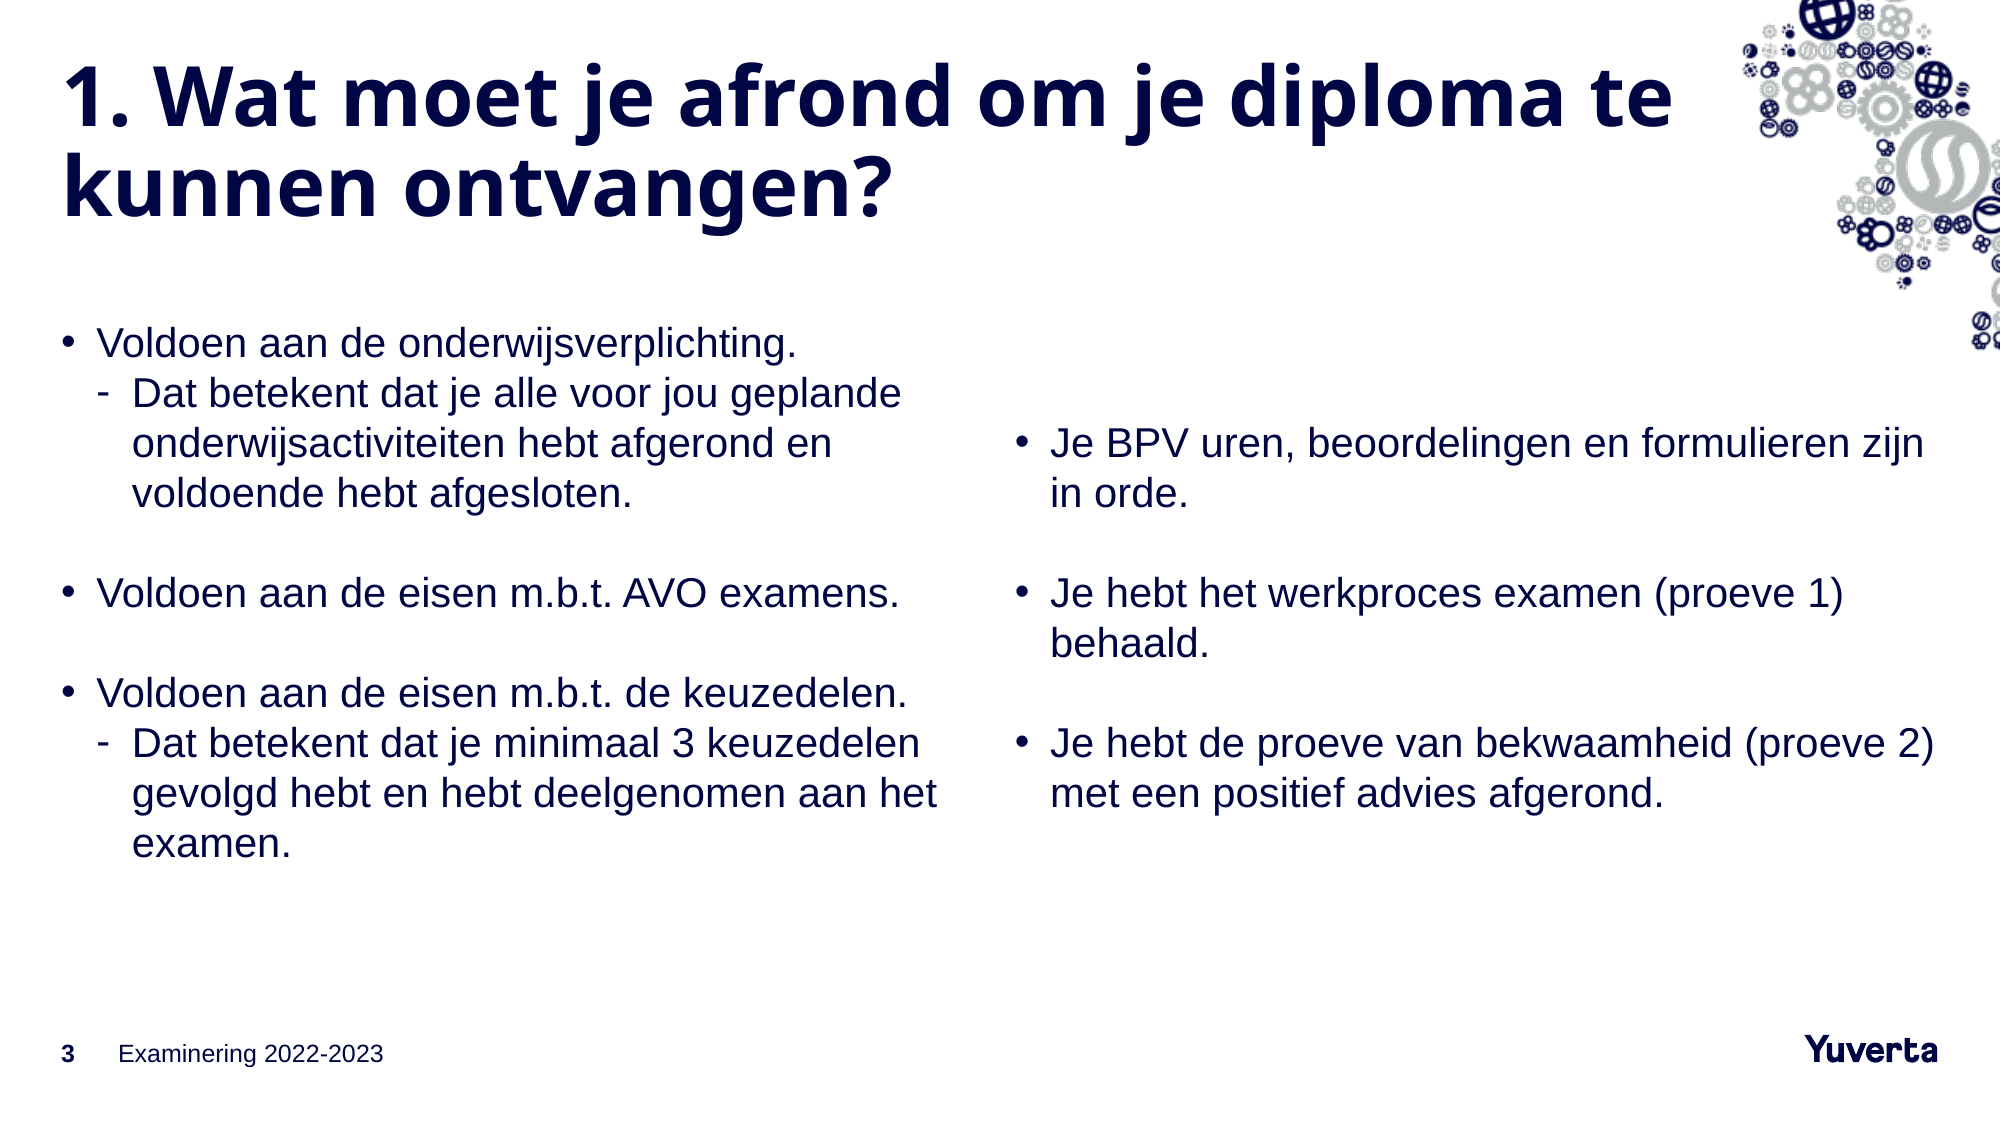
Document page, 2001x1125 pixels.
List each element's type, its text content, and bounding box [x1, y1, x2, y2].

slide_number 3 [60, 1037, 113, 1073]
footer Examinering 2022-2023 [118, 1037, 987, 1073]
list Voldoen aan de onderwijsverplichting. Dat betekent dat je alle voor jou geplande onderwijsactiviteiten hebt afgerond en voldoende hebt afgesloten. Voldoen aan de eisen m.b.t. AVO examens. Voldoen aan de eisen m.b.t. de keuzedelen. Dat betekent dat je minimaal 3 keuzedelen gevolgd hebt en hebt deelgenomen aan het examen. Je BPV uren, beoordelingen en formulieren zijn in orde. Je hebt het werkproces examen (proeve 1) behaald. Je hebt de proeve van bekwaamheid (proeve 2) met een positief advies afgerond. [60, 315, 1940, 951]
picture [0, 0, 2000, 1125]
title 1. Wat moet je afrond om je diploma te kunnen ontvangen? [60, 48, 1720, 239]
